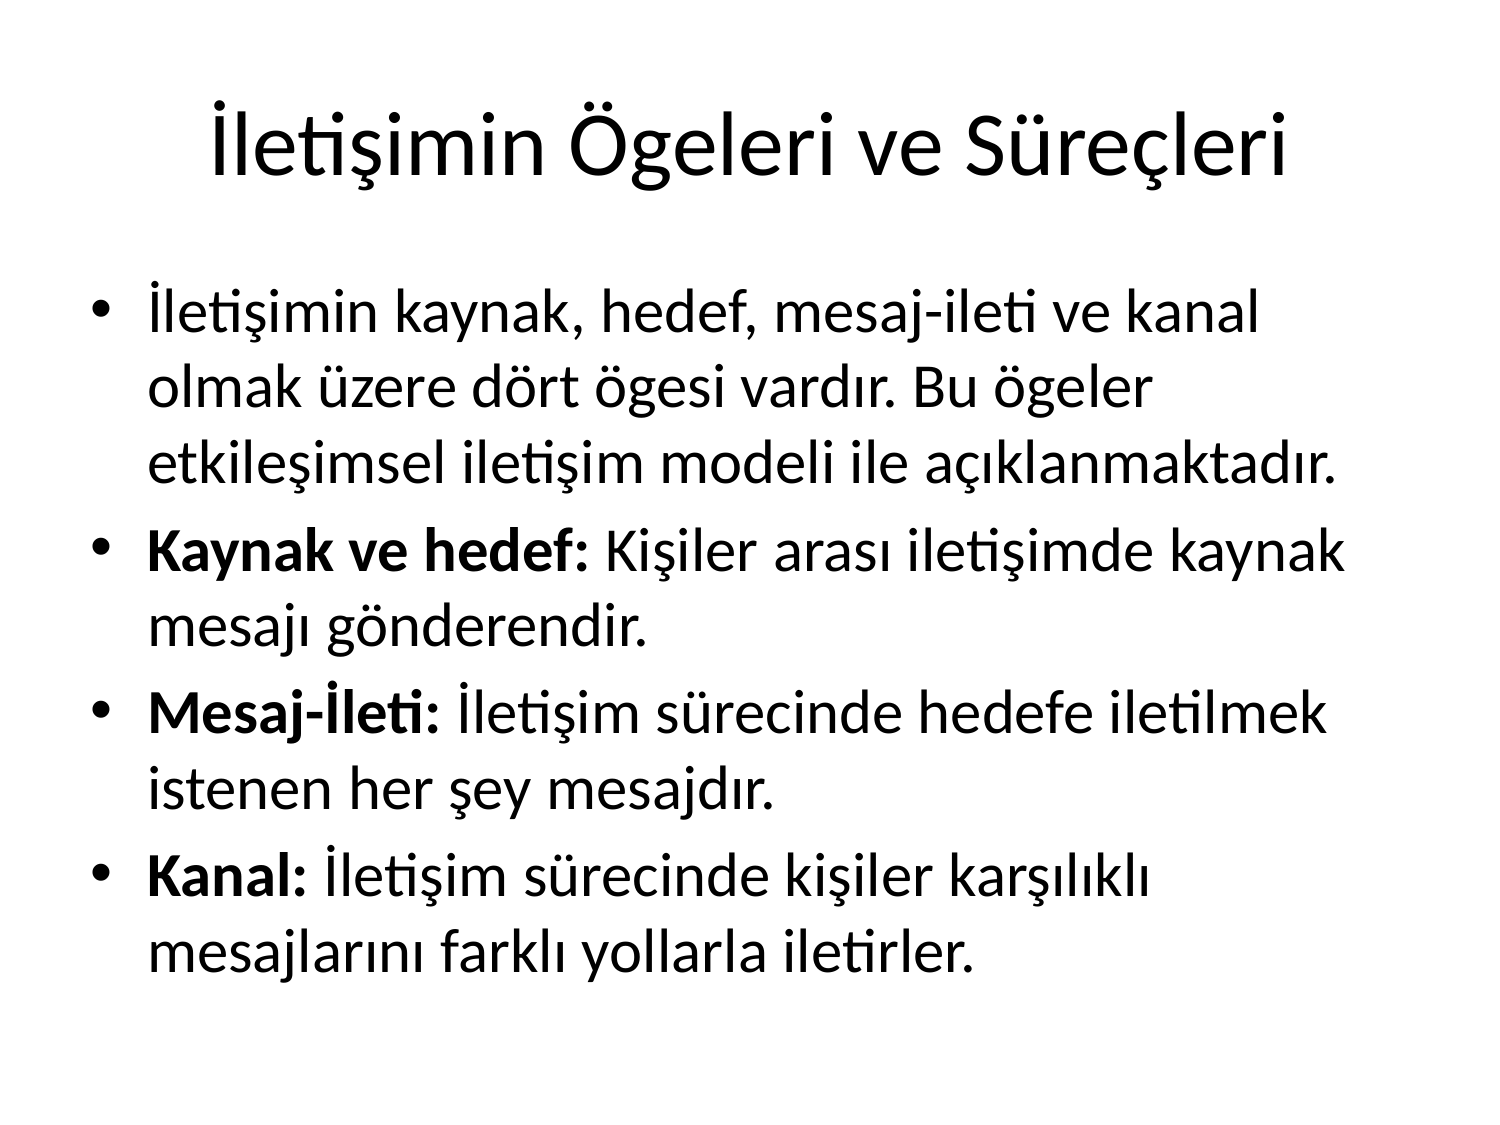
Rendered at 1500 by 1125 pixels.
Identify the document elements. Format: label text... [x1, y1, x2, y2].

list İletişimin kaynak, hedef, mesaj-ileti ve kanal olmak üzere dört ögesi vardır. Bu ögeler etkileşimsel iletişim modeli ile açıklanmaktadır. Kaynak ve hedef: Kişiler arası iletişimde kaynak mesajı gönderendir. Mesaj-İleti: İletişim sürecinde hedefe iletilmek istenen her şey mesajdır. Kanal: İletişim sürecinde kişiler karşılıklı mesajlarını farklı yollarla iletirler. [75, 262, 1425, 1005]
title İletişimin Ögeleri ve Süreçleri [75, 45, 1425, 233]
